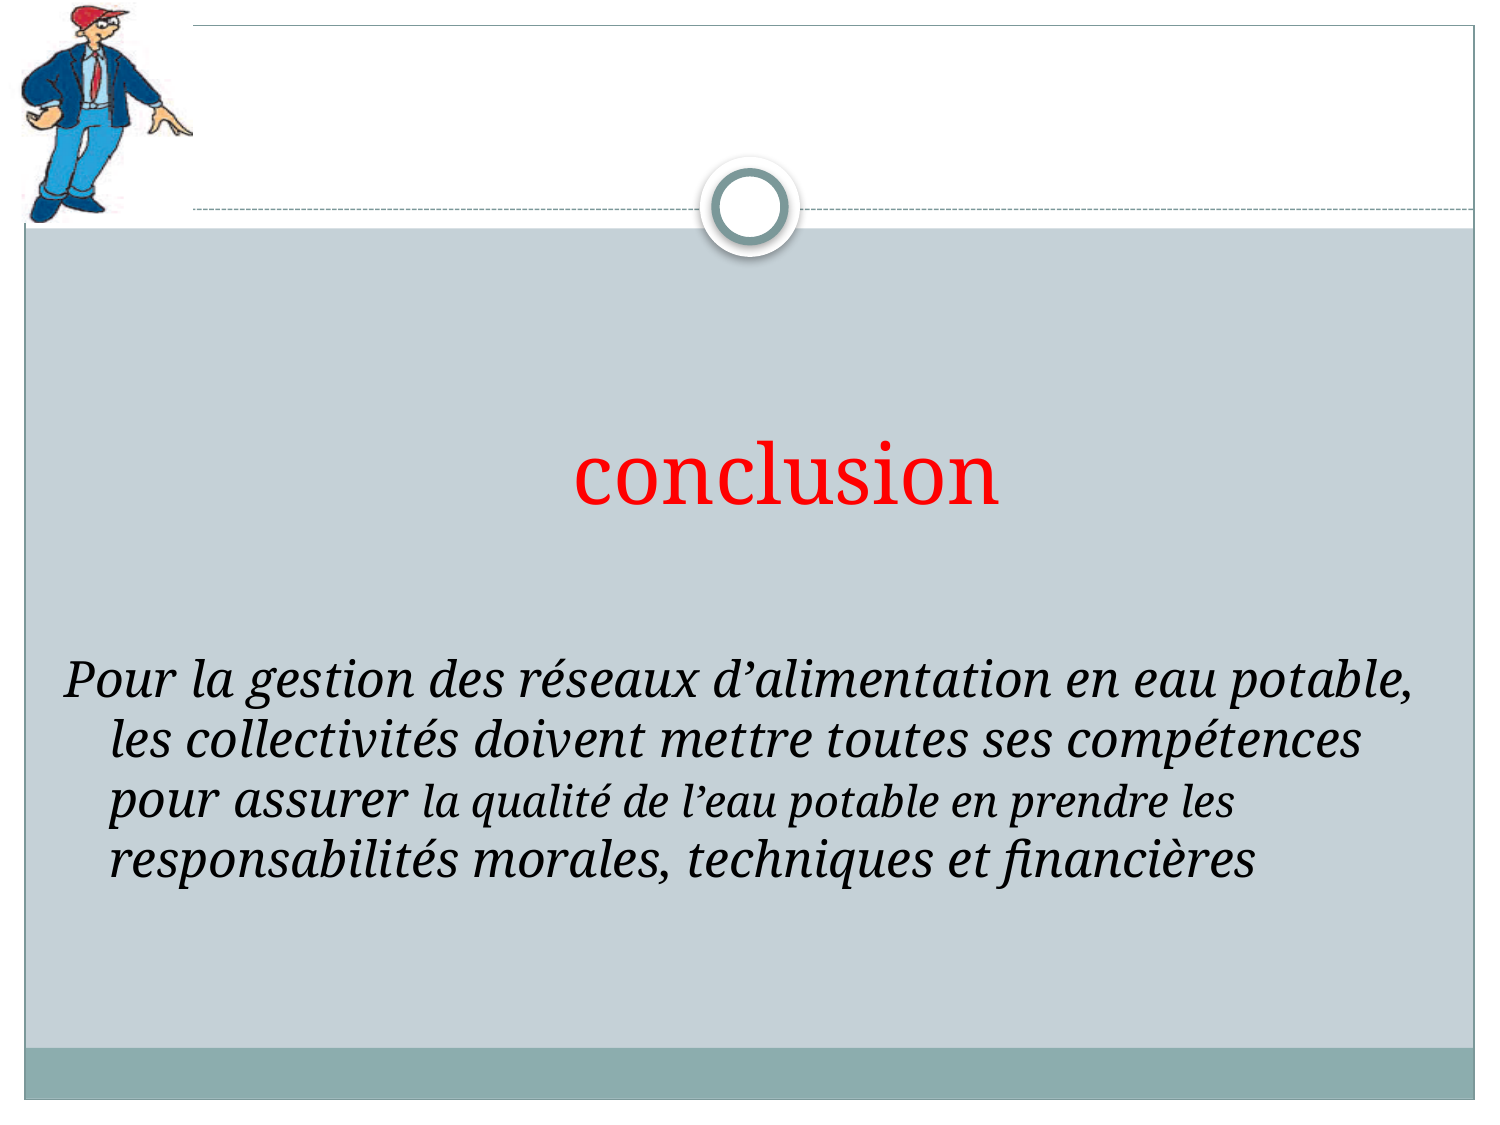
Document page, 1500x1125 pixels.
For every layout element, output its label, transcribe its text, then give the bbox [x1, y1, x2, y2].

list conclusion Pour la gestion des réseaux d’alimentation en eau potable, les collectivités doivent mettre toutes ses compétences pour assurer la qualité de l’eau potable en prendre les responsabilités morales, techniques et financières [49, 250, 1445, 1001]
picture [0, 0, 193, 223]
